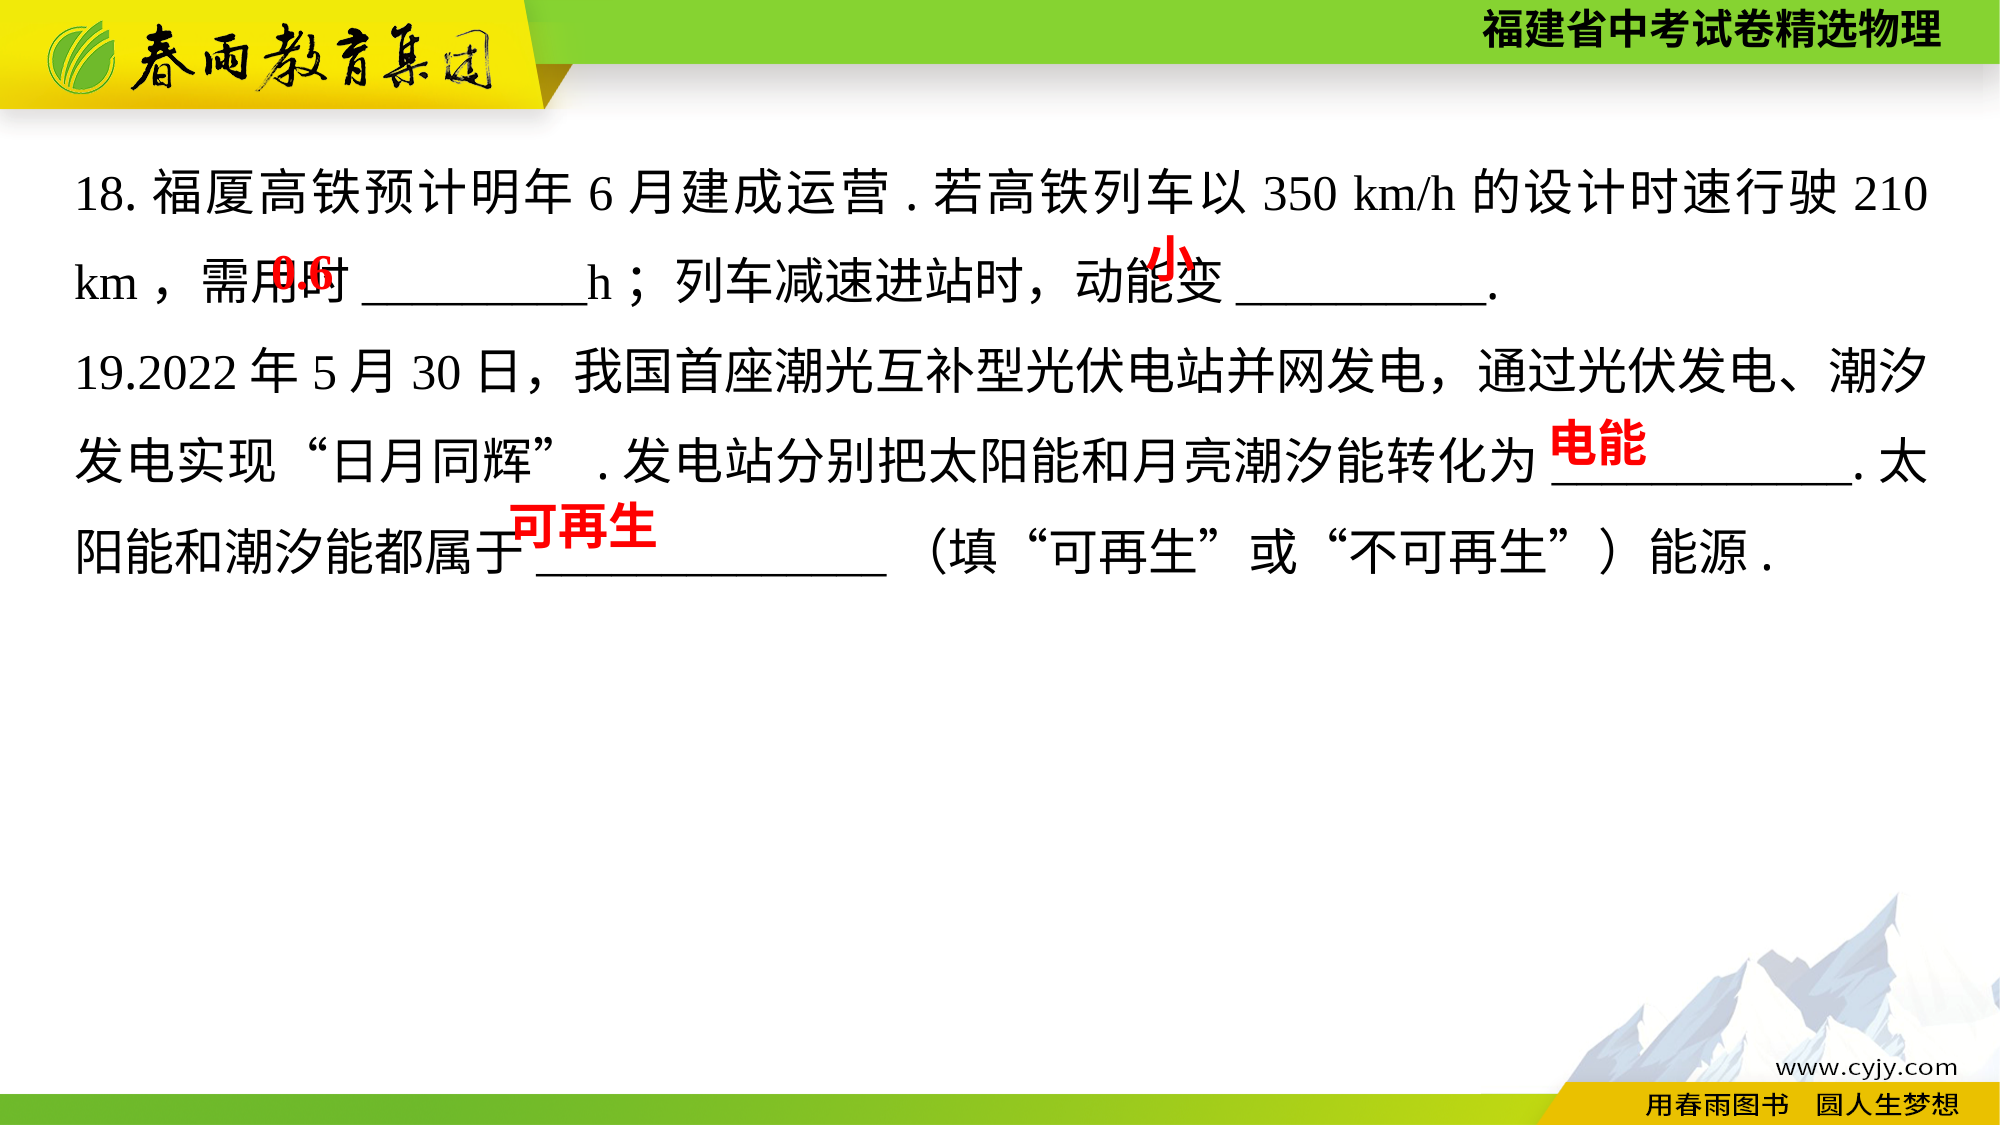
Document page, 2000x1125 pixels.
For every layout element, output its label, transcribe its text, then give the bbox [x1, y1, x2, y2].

text_box 可再生 [493, 486, 724, 562]
picture [0, 0, 2000, 1125]
text_box 电能 [1532, 403, 1663, 479]
list 18.福厦高铁预计明年6月建成运营.若高铁列车以350 km/h的设计时速行驶210 km，需用时_________h；列车减速进站时，动能变__________. 19.2022年5月30日，我国首座潮光互补型光伏电站并网发电，通过光伏发电、潮汐发电实现“日月同辉”.发电站分别把太阳能和月亮潮汐能转化为____________.太阳能和潮汐能都属于______________（填“可再生”或“不可再生”）能源. [59, 122, 1944, 592]
text_box 小 [1130, 219, 1211, 295]
text_box 0.6 [256, 231, 349, 307]
